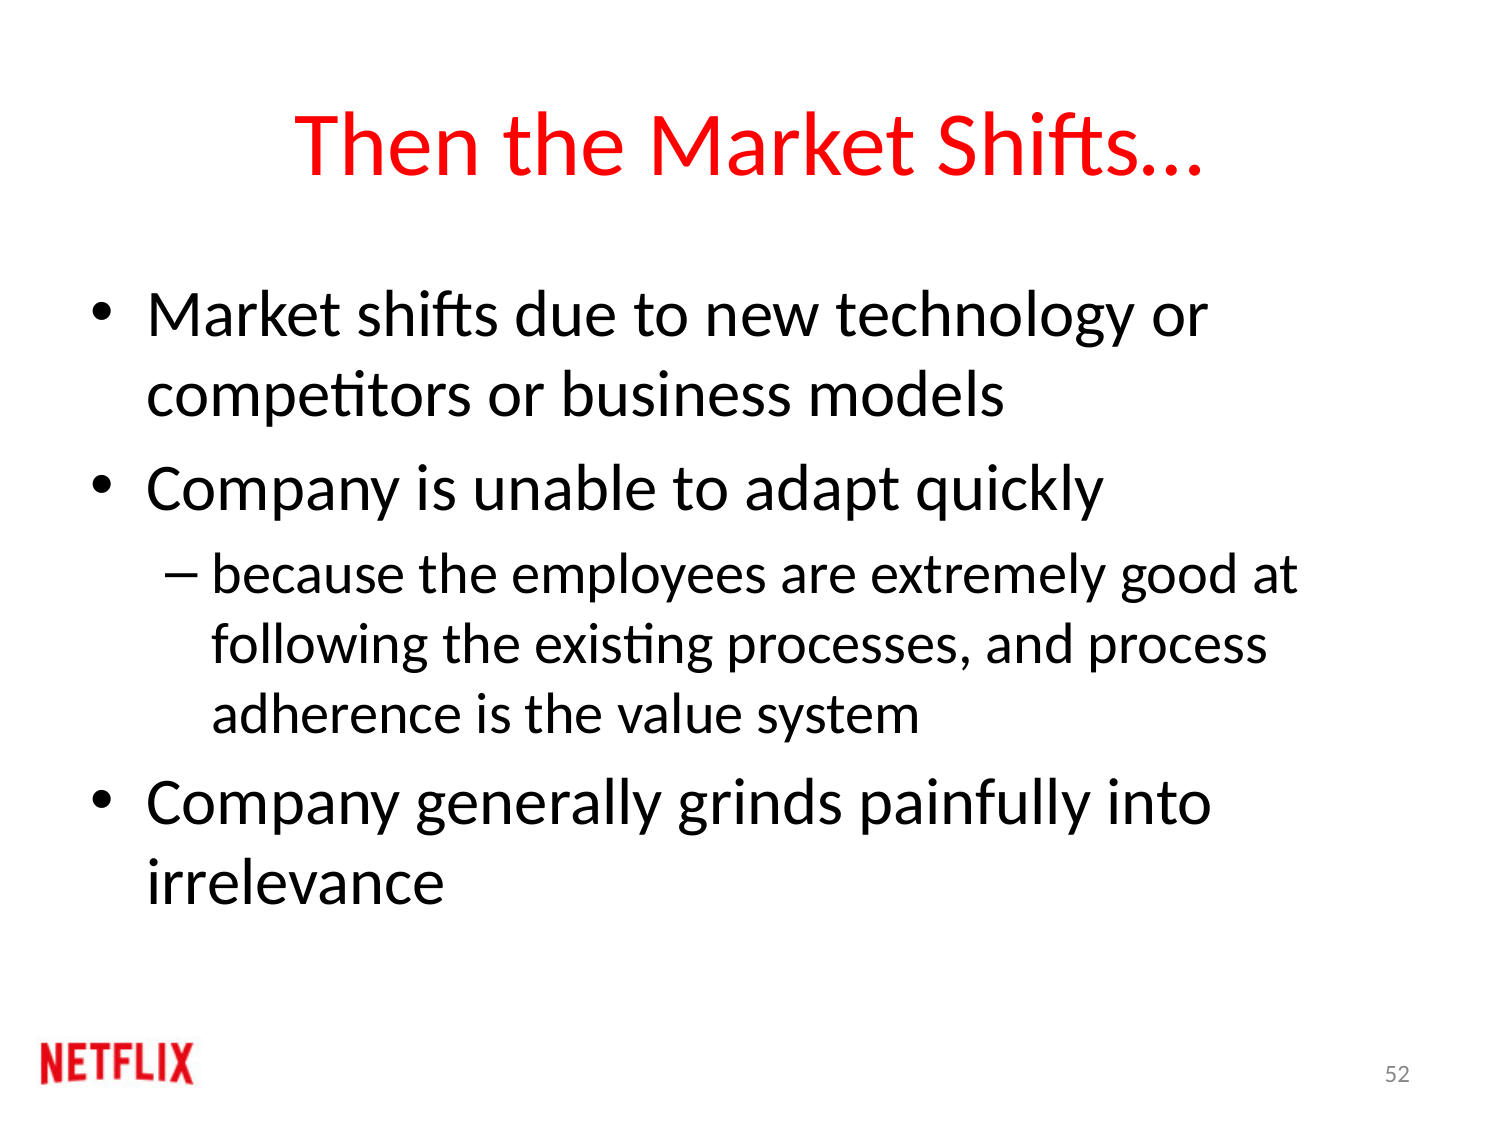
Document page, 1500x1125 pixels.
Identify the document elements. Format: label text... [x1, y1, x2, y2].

picture [24, 1024, 211, 1104]
title Then the Market Shifts… [75, 45, 1425, 233]
slide_number ‹#› [1074, 1042, 1425, 1103]
list Market shifts due to new technology or competitors or business models Company is unable to adapt quickly because the employees are extremely good at following the existing processes, and process adherence is the value system Company generally grinds painfully into irrelevance [75, 262, 1425, 1005]
